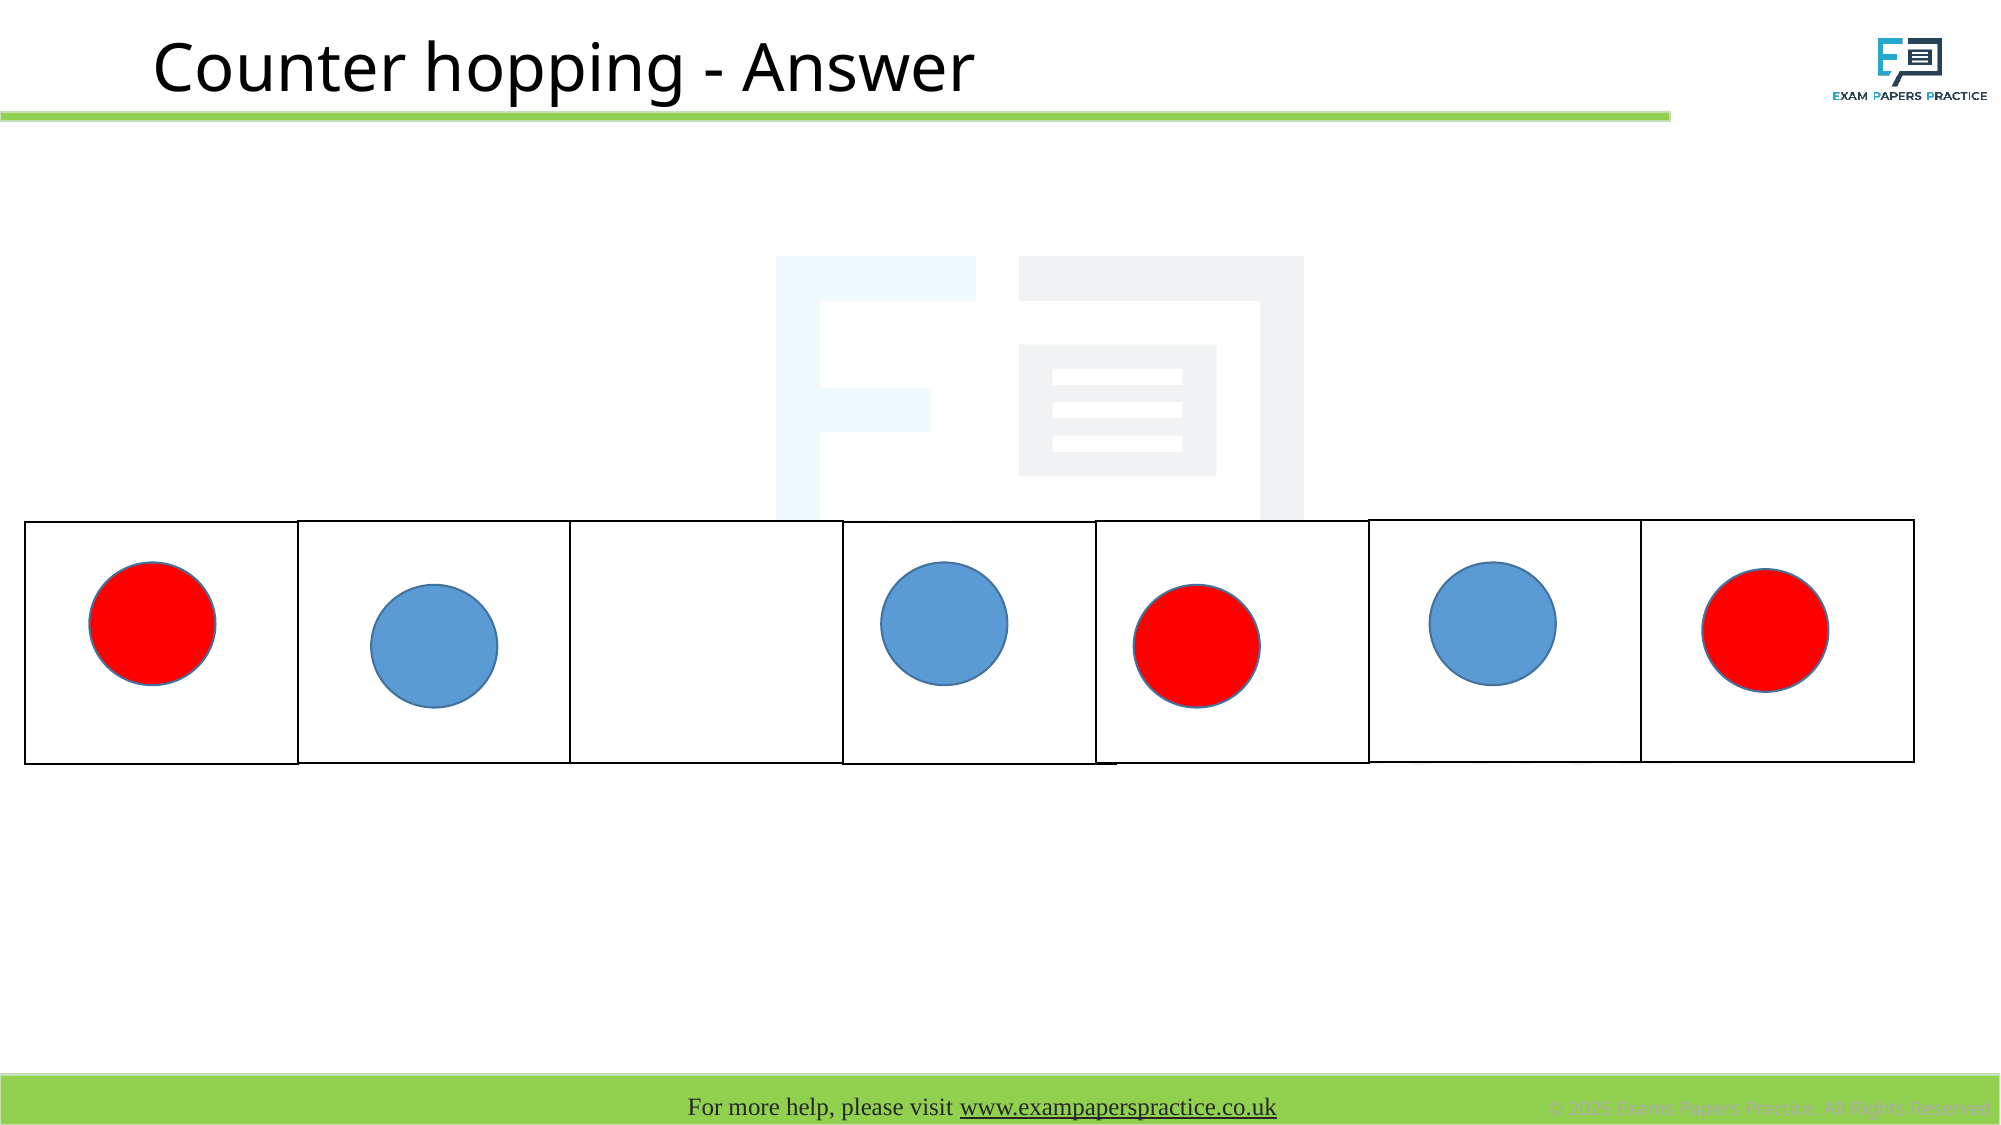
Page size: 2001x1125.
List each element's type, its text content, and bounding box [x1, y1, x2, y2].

text_box [88, 561, 217, 687]
text_box [569, 520, 844, 764]
title Counter hopping - Answer [137, 65, 1863, 75]
text_box [880, 561, 1009, 687]
text_box [1640, 519, 1915, 763]
text_box [1701, 568, 1830, 693]
text_box [842, 521, 1117, 765]
text_box [297, 520, 569, 764]
text_box [1368, 519, 1640, 763]
text_box [370, 583, 499, 709]
text_box [1132, 583, 1261, 709]
text_box [24, 521, 299, 765]
text_box [1428, 561, 1557, 687]
text_box [1095, 520, 1370, 764]
